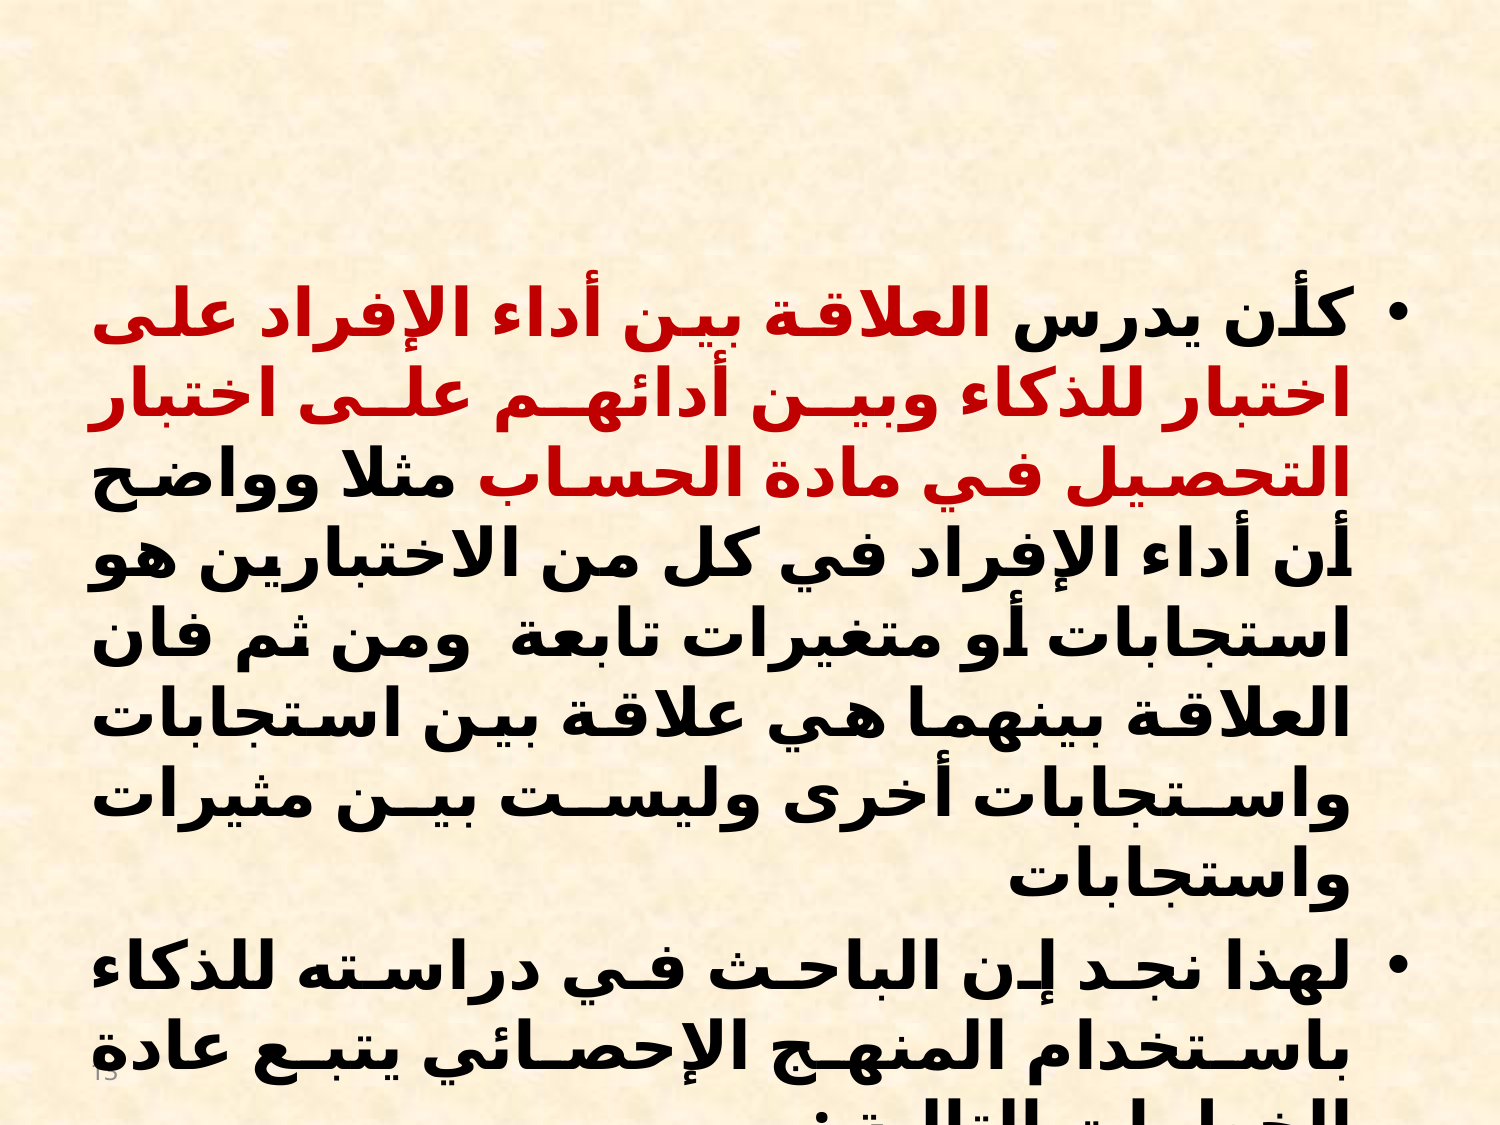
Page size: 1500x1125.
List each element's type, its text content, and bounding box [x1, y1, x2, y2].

list كأن يدرس العلاقة بين أداء الإفراد على اختبار للذكاء وبين أدائهم على اختبار التحصيل في مادة الحساب مثلا وواضح أن أداء الإفراد في كل من الاختبارين هو استجابات أو متغيرات تابعة ومن ثم فان العلاقة بينهما هي علاقة بين استجابات واستجابات أخرى وليست بين مثيرات واستجابات لهذا نجد إن الباحث في دراسته للذكاء باستخدام المنهج الإحصائي يتبع عادة الخطوات التالية : [75, 262, 1425, 1005]
picture [0, 0, 1500, 1125]
slide_number 13 [75, 1042, 425, 1103]
